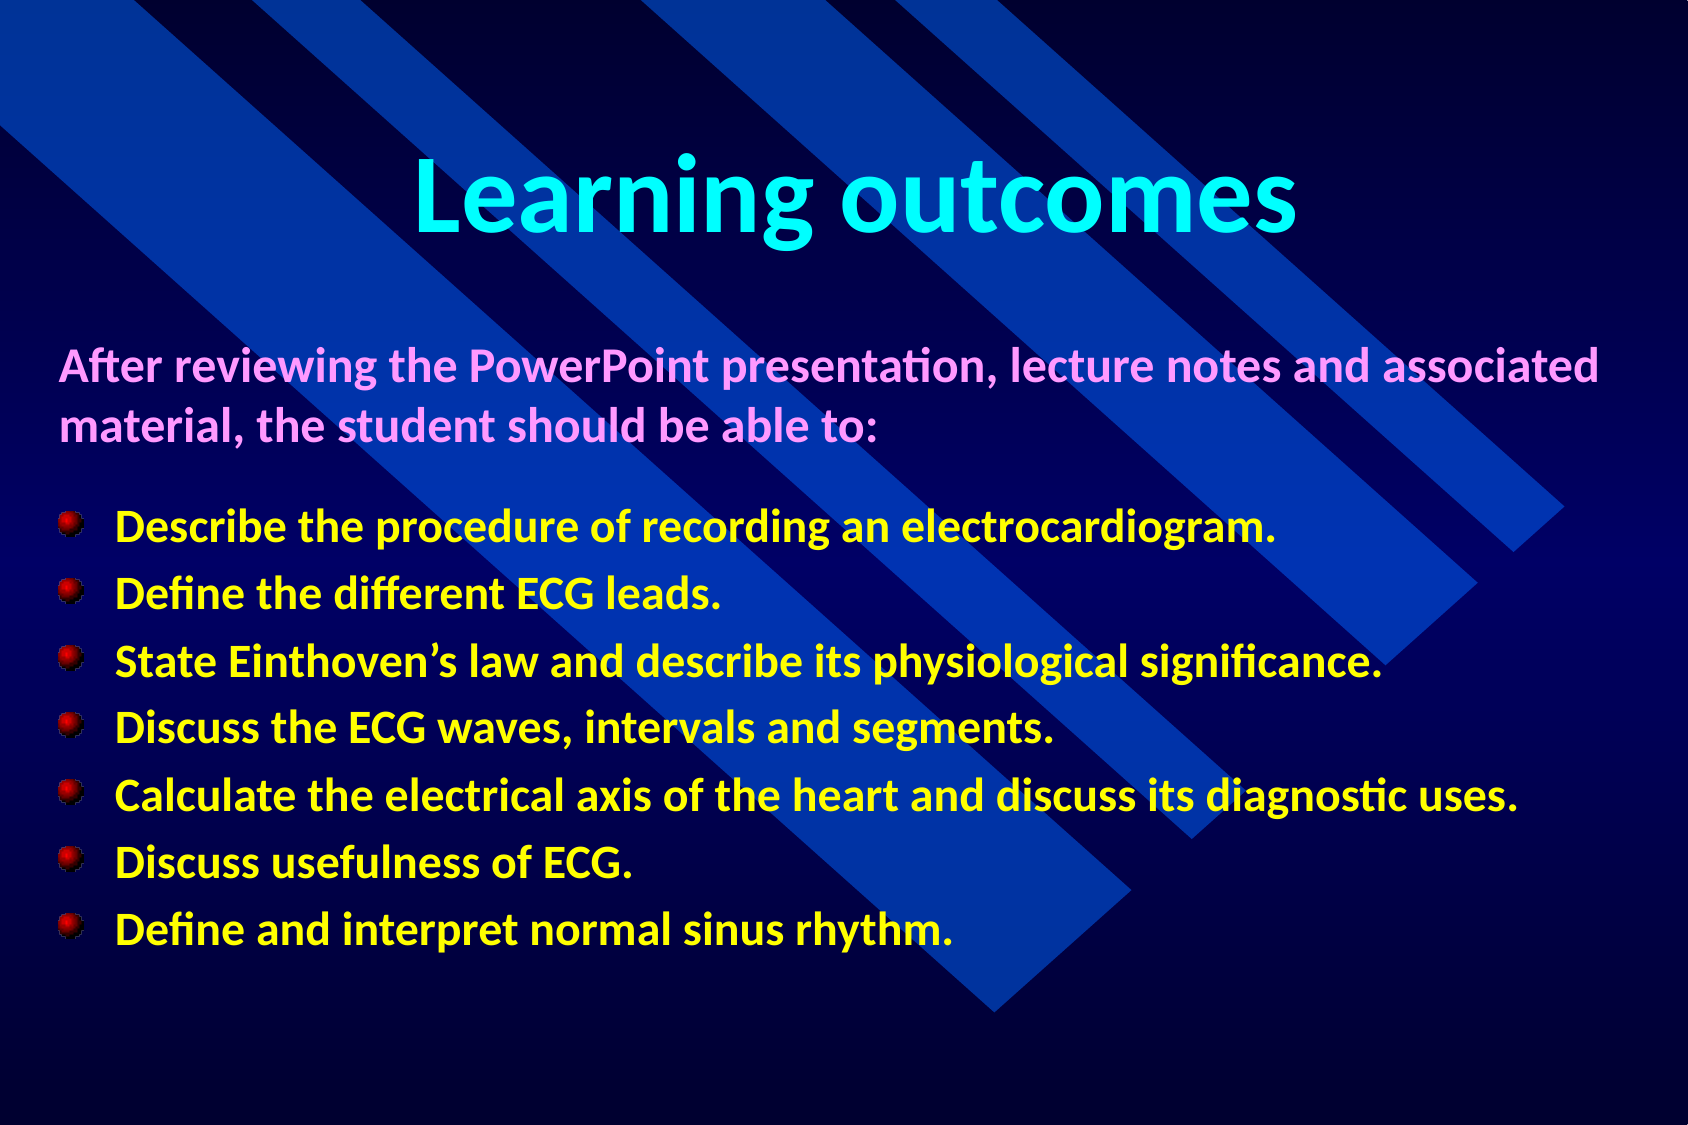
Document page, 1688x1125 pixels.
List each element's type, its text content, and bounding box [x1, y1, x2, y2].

text_box Learning outcomes [281, 112, 1432, 263]
picture [58, 578, 84, 604]
picture [58, 712, 84, 738]
text_box After reviewing the PowerPoint presentation, lecture notes and associated material, the student should be able to: [43, 324, 1669, 460]
picture [58, 846, 84, 872]
picture [58, 779, 84, 805]
picture [58, 913, 84, 939]
text_box Describe the procedure of recording an electrocardiogram. Define the different ECG leads. State Einthoven’s law and describe its physiological significance. Discuss the ECG waves, intervals and segments. Calculate the electrical axis of the heart and discuss its diagnostic uses. Discuss usefulness of ECG. Define and interpret normal sinus rhythm. [43, 487, 1688, 1063]
picture [58, 645, 84, 671]
picture [58, 511, 84, 537]
